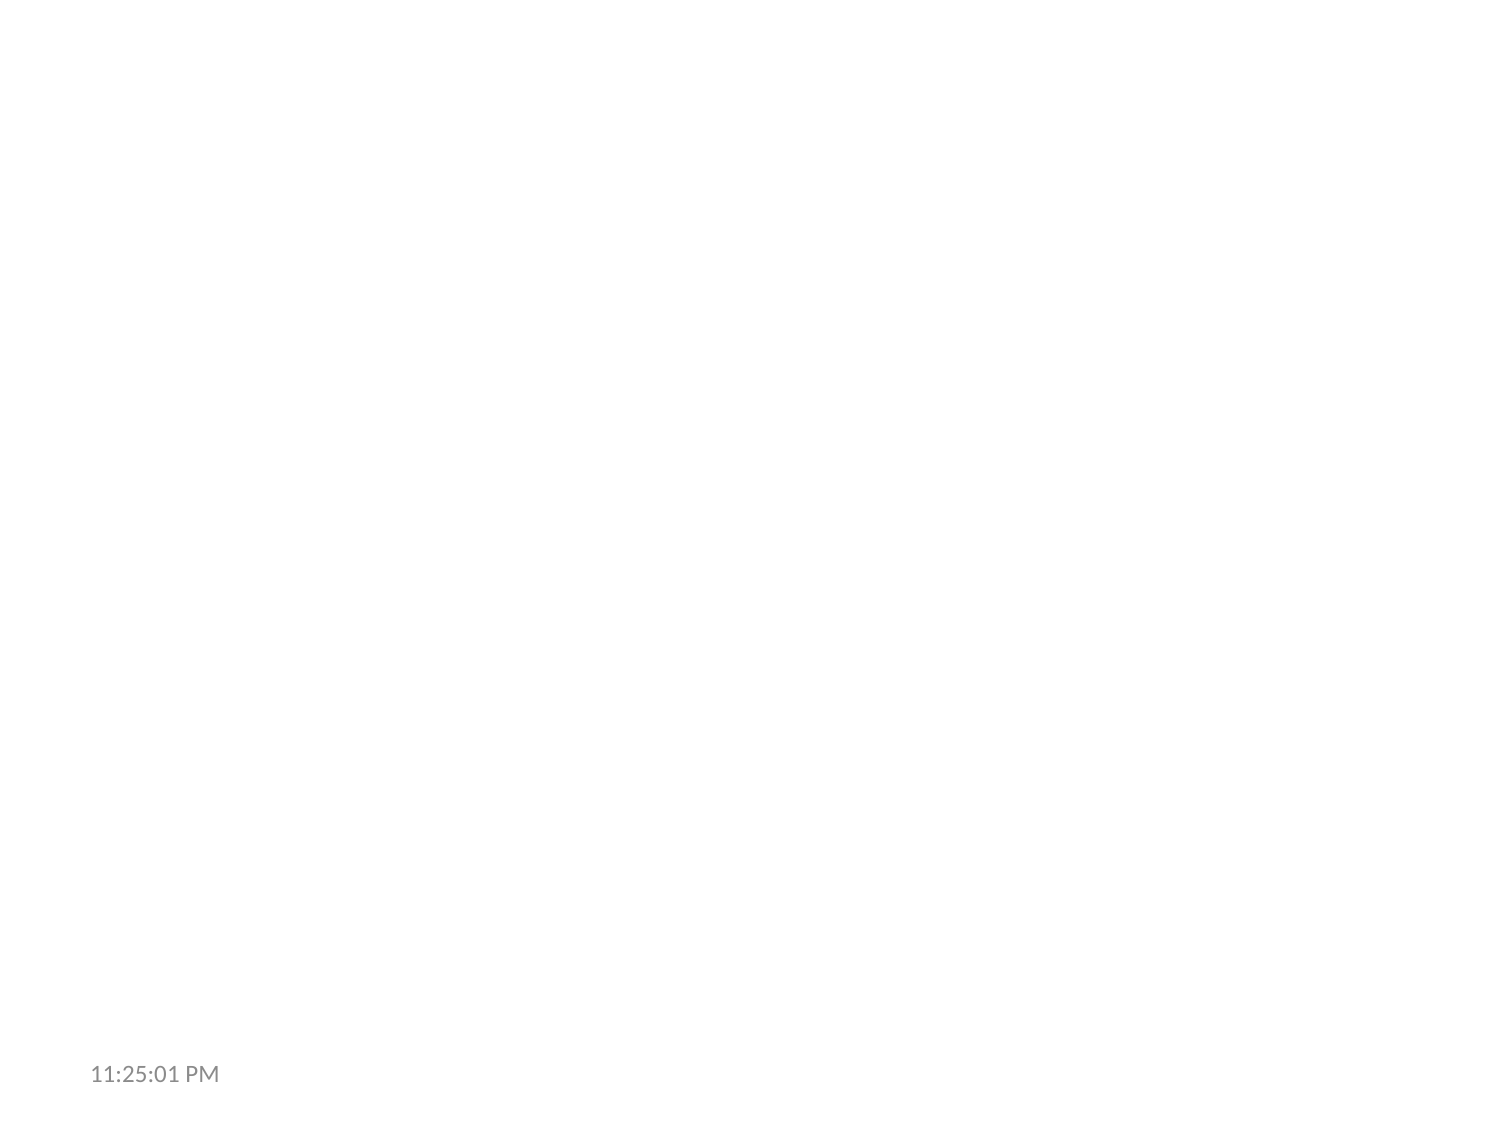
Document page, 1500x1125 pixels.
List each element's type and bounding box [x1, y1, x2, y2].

slide_number [75, 1042, 425, 1103]
